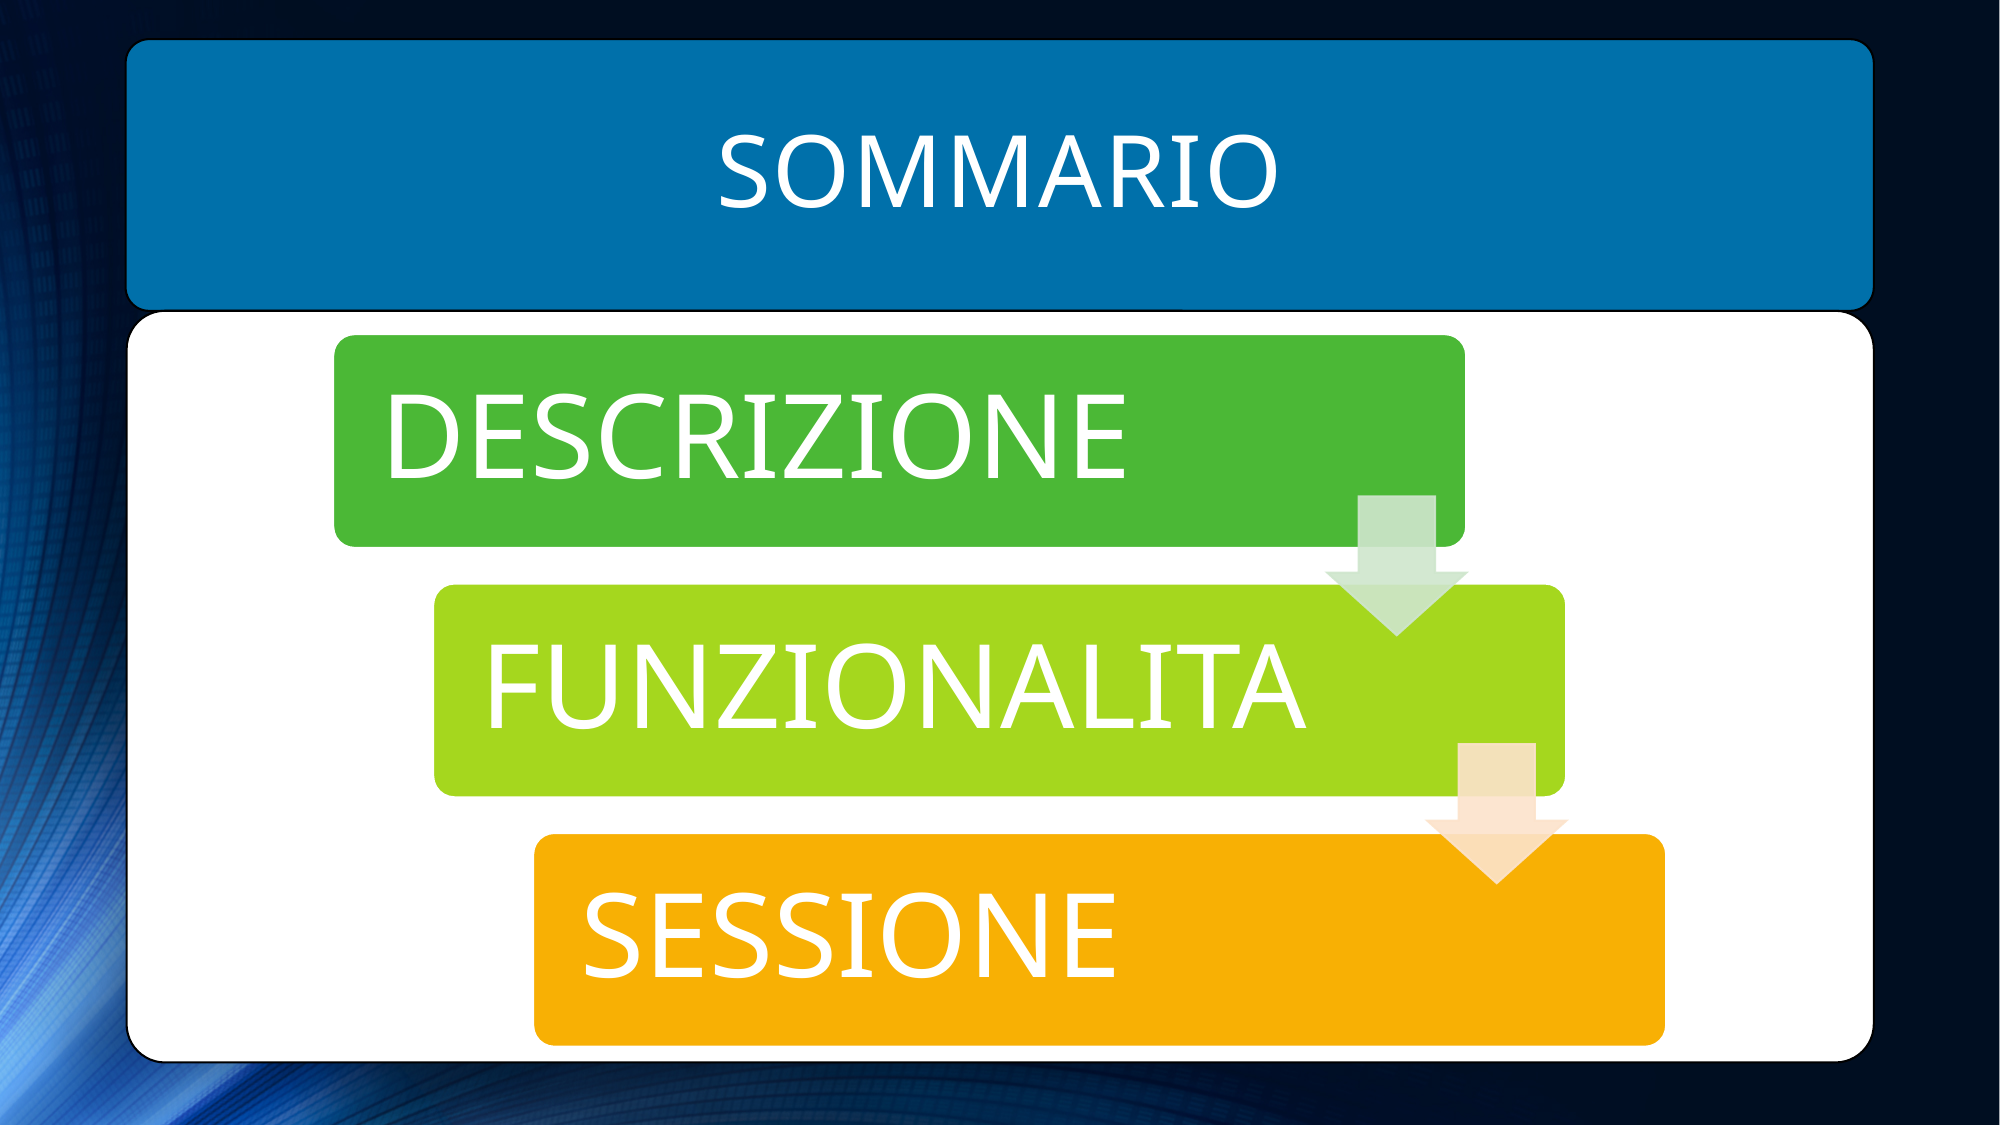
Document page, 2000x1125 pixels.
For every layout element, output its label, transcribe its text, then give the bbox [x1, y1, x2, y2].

title SOMMARIO [249, 62, 1750, 288]
text_box [125, 309, 1875, 1064]
text_box [124, 38, 1875, 312]
picture [0, 0, 2000, 1125]
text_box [333, 334, 1667, 1047]
